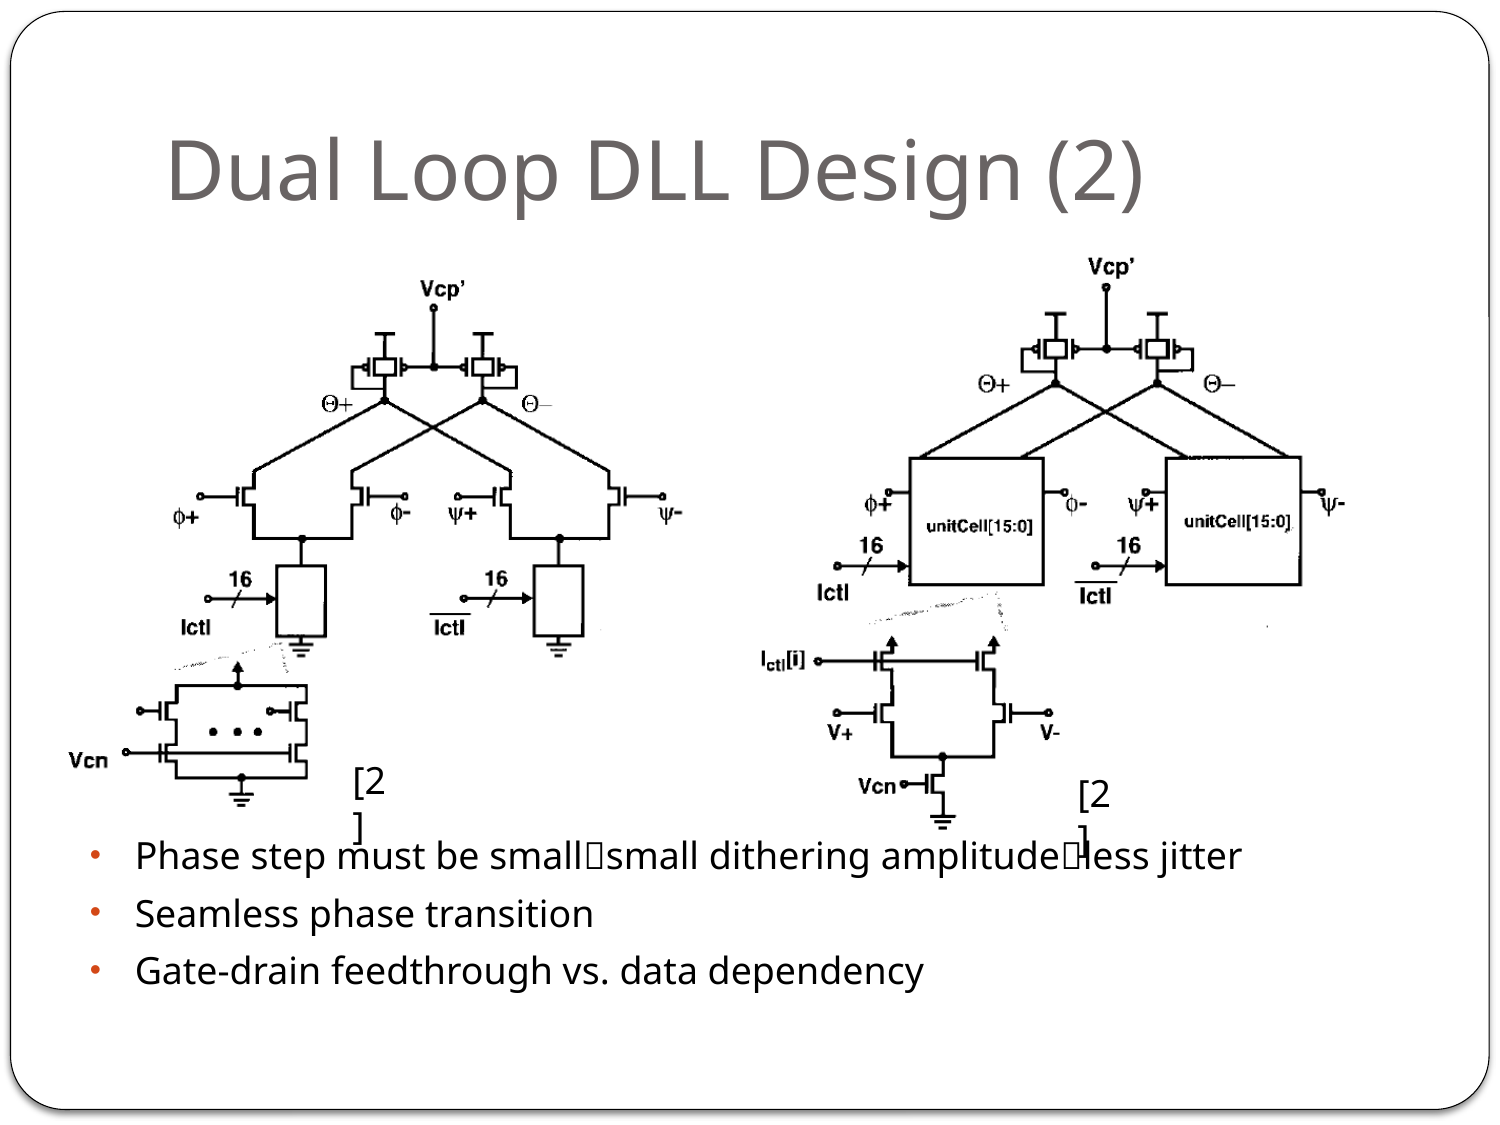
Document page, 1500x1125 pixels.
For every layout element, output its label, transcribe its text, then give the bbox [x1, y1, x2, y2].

text_box [2] [337, 827, 413, 855]
list Phase step must be smallsmall dithering amplitudeless jitter Seamless phase transition Gate-drain feedthrough vs. data dependency [75, 825, 1475, 1088]
picture [62, 262, 717, 818]
picture [724, 224, 1413, 837]
title Dual Loop DLL Design (2) [150, 45, 1425, 233]
text_box [2] [1062, 845, 1138, 868]
